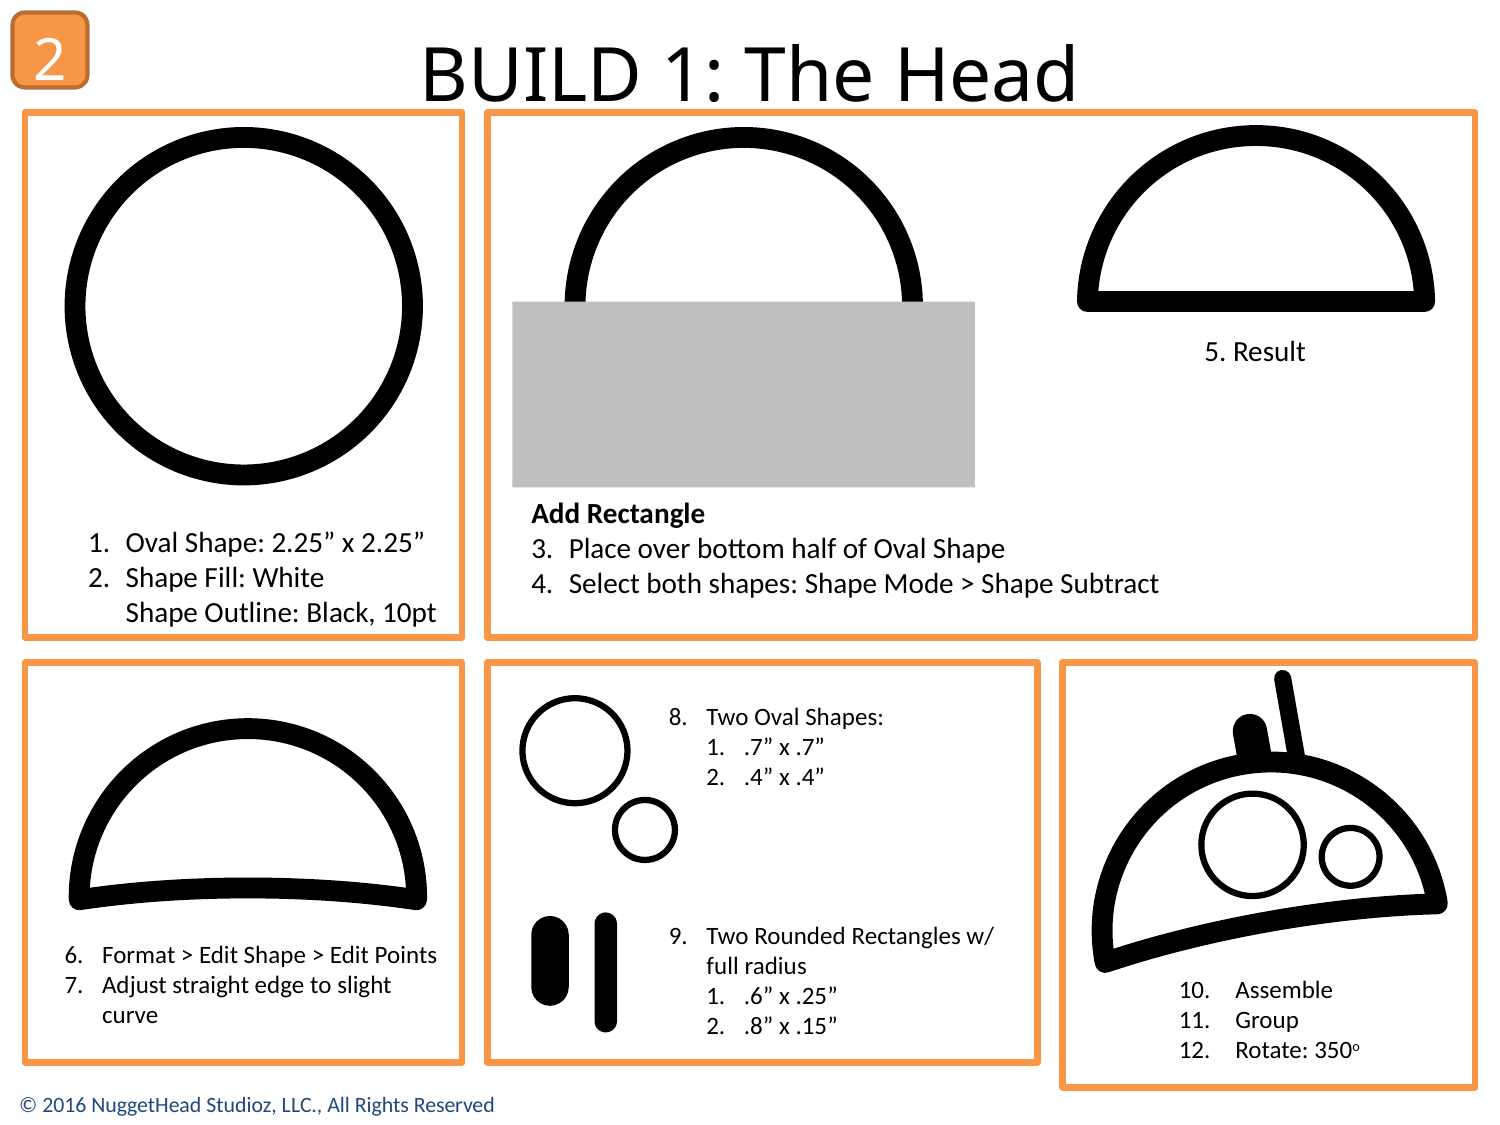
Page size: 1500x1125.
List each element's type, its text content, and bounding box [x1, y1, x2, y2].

text_box [1060, 660, 1477, 1090]
text_box 5. Result [1189, 324, 1322, 375]
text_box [1079, 677, 1418, 936]
text_box [23, 660, 464, 1064]
text_box [485, 110, 1477, 639]
text_box [23, 110, 464, 639]
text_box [12, 12, 88, 101]
text_box [485, 660, 1040, 1064]
text_box Two Rounded Rectangles w/ full radius .6” x .25” .8” x .15” [654, 912, 1032, 1047]
title BUILD 1: The Head [80, 12, 1425, 130]
